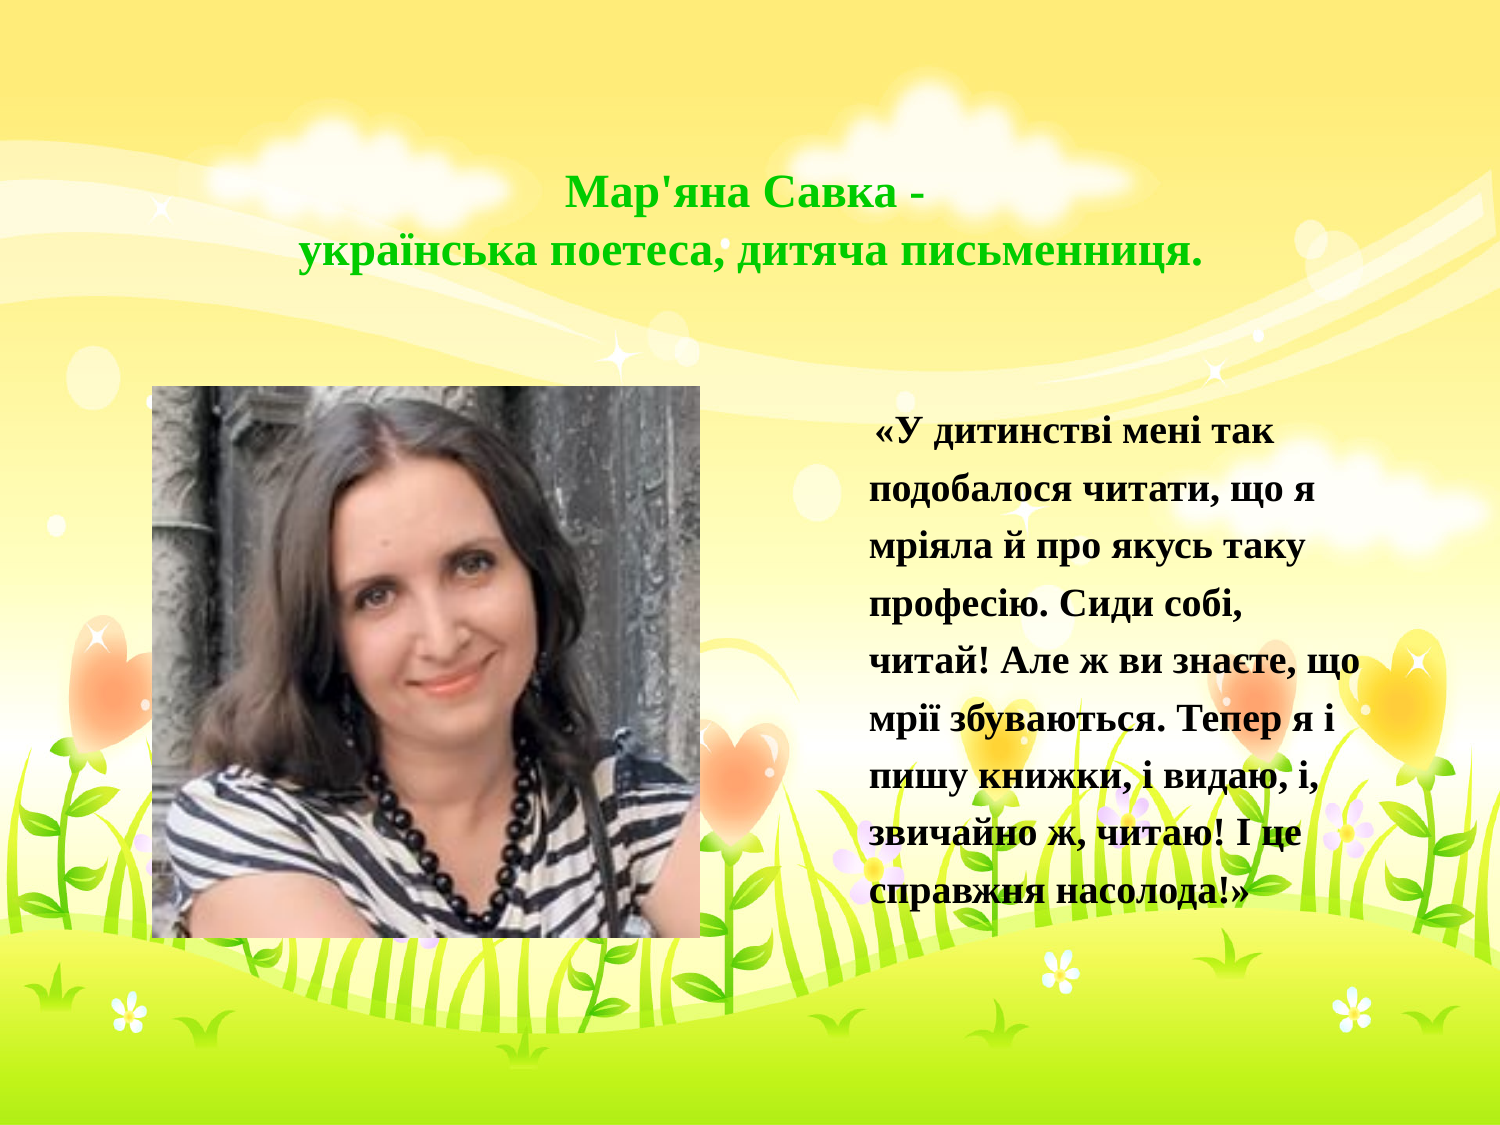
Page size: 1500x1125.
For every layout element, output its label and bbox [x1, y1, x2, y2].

list [152, 386, 700, 938]
picture [0, 0, 1500, 1125]
